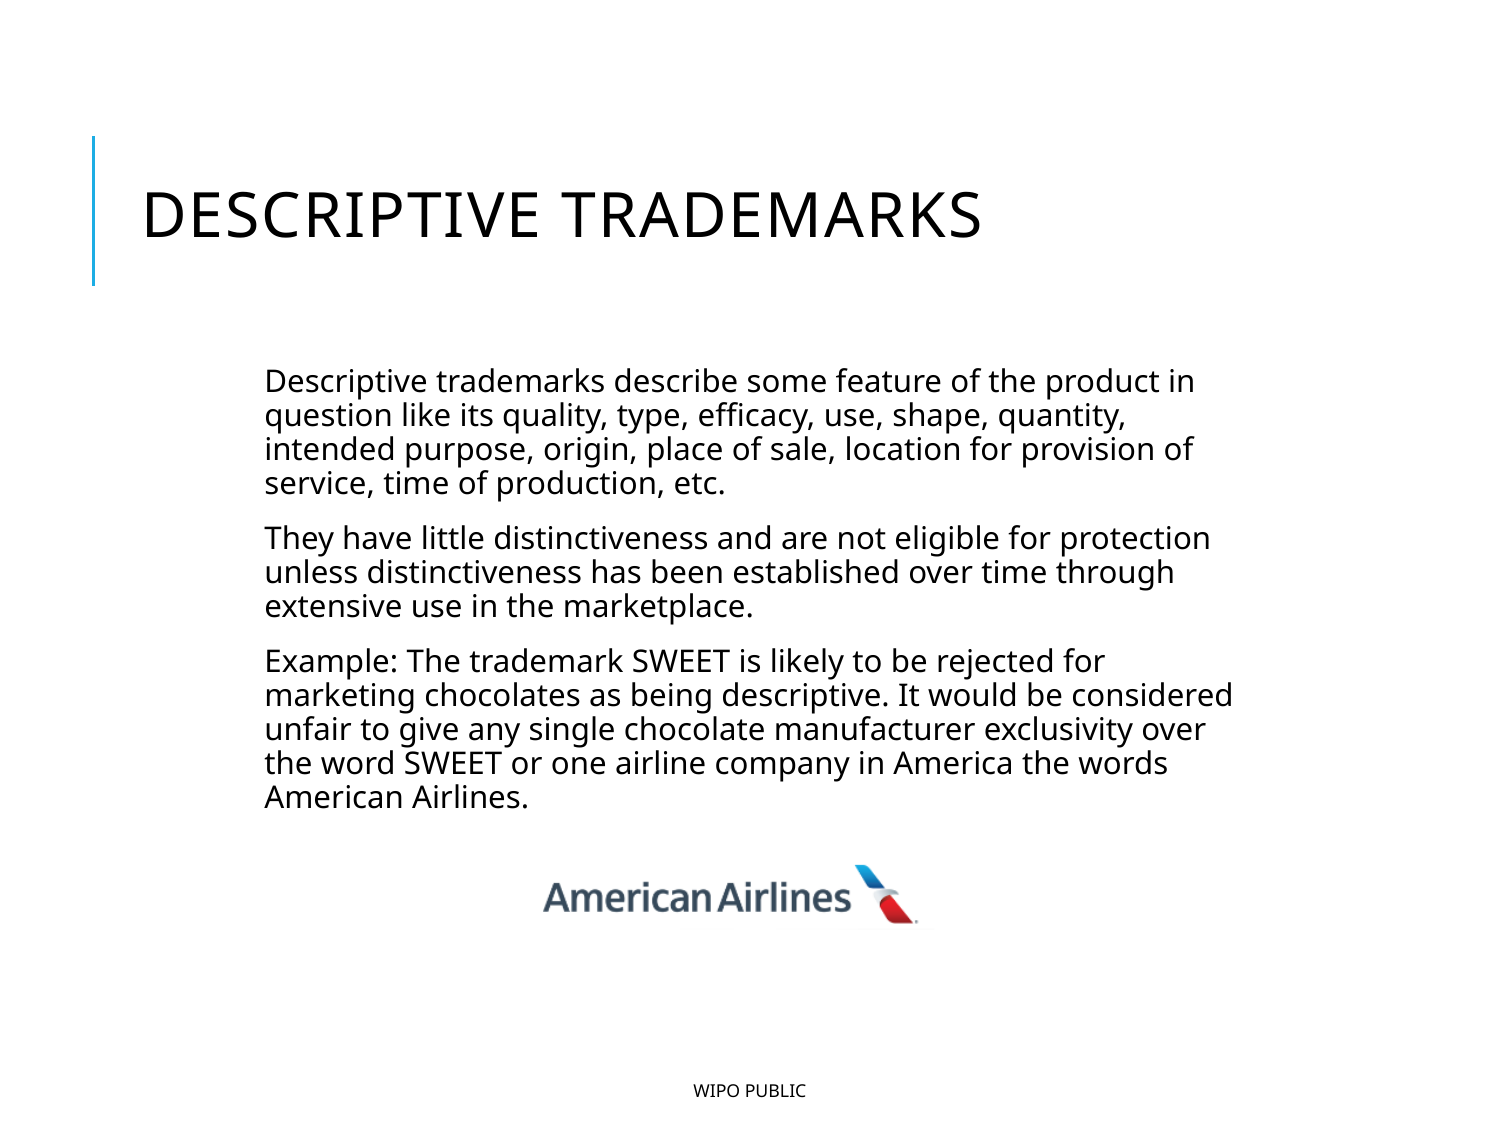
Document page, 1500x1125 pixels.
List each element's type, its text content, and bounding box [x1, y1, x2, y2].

picture [515, 852, 935, 930]
title Descriptive trademarks [126, 96, 1322, 342]
list Descriptive trademarks describe some feature of the product in question like its quality, type, efficacy, use, shape, quantity, intended purpose, origin, place of sale, location for provision of service, time of production, etc. They have little distinctiveness and are not eligible for protection unless distinctiveness has been established over time through extensive use in the marketplace. Example: The trademark SWEET is likely to be rejected for marketing chocolates as being descriptive. It would be considered unfair to give any single chocolate manufacturer exclusivity over the word SWEET or one airline company in America the words American Airlines. [243, 358, 1257, 827]
